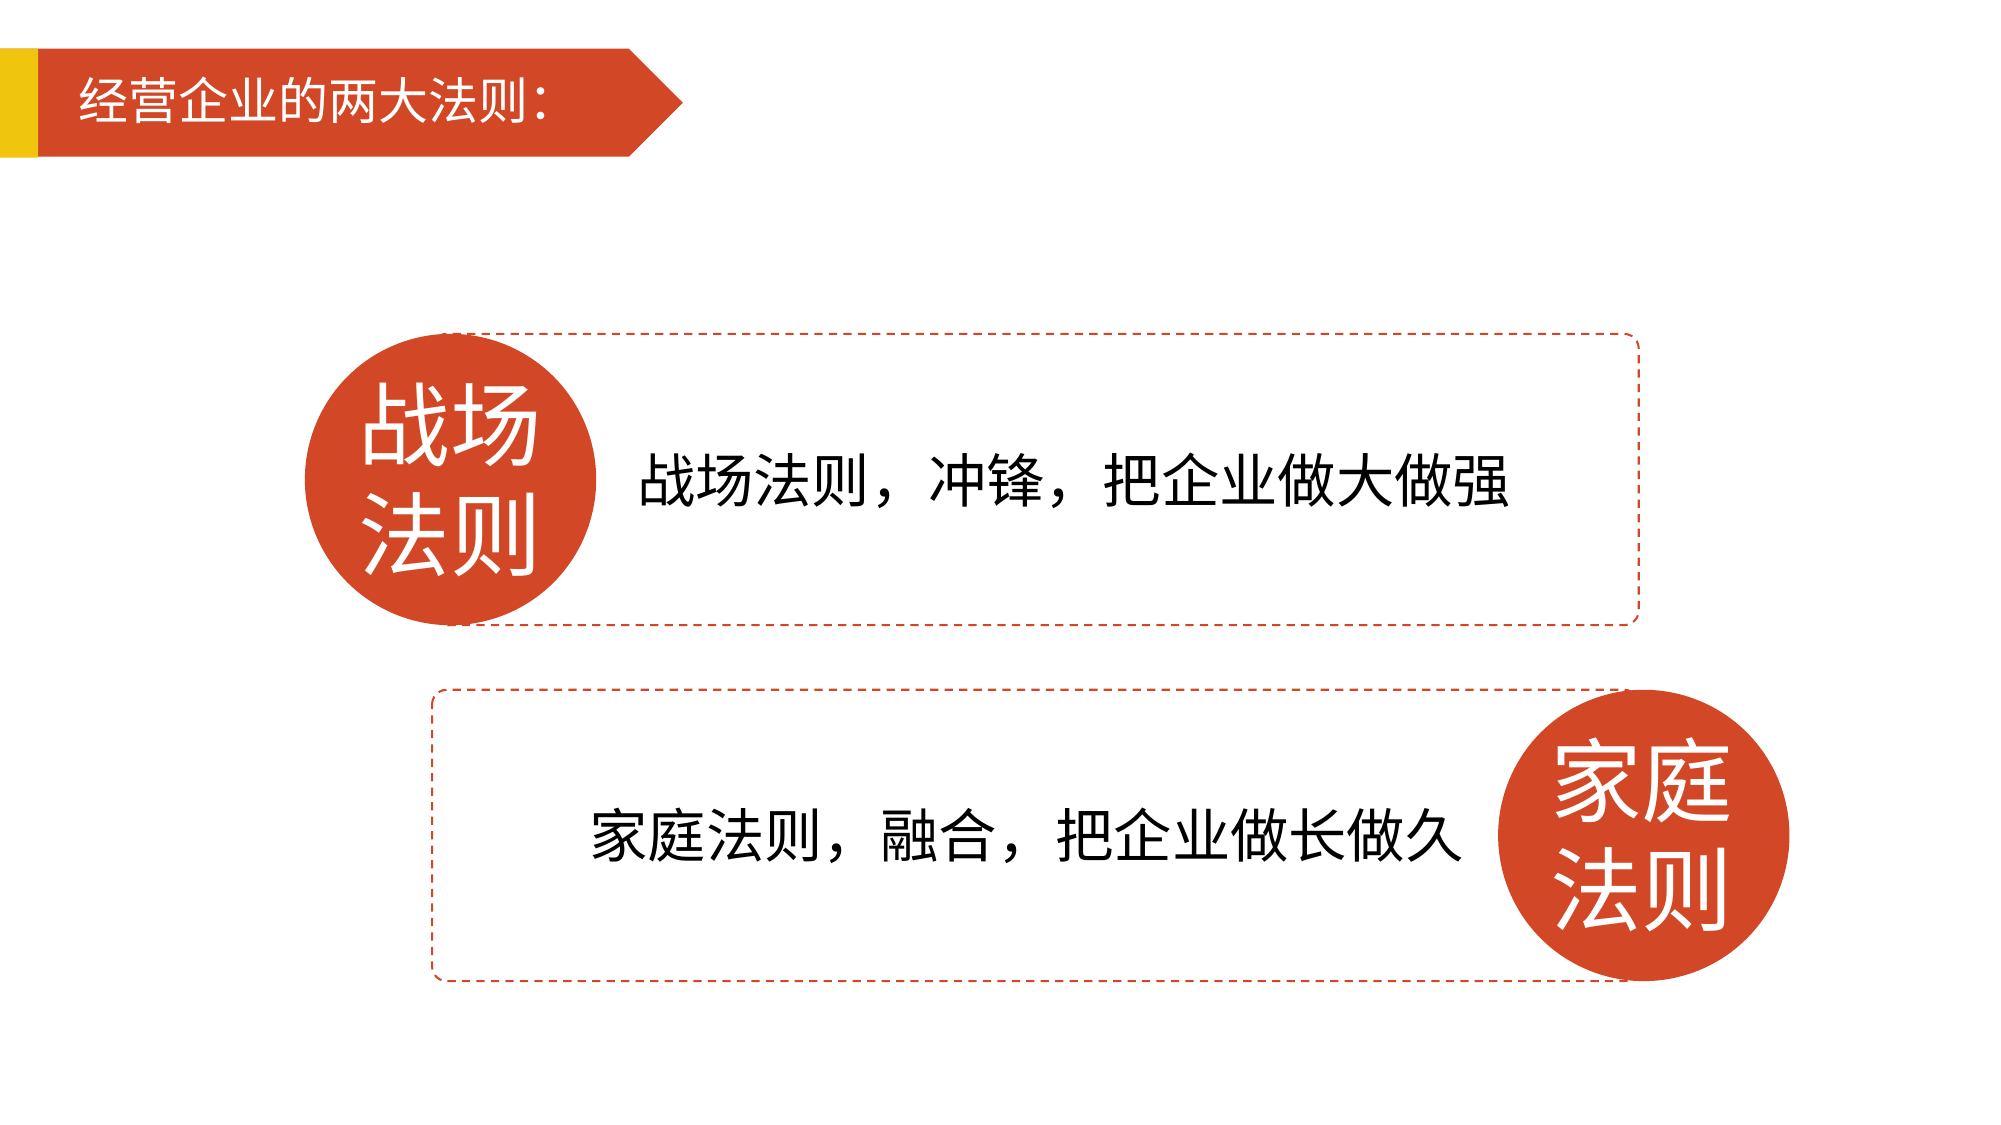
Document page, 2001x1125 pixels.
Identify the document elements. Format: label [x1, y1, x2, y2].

text_box [0, 48, 683, 158]
text_box [432, 689, 1790, 982]
text_box [304, 333, 1639, 626]
